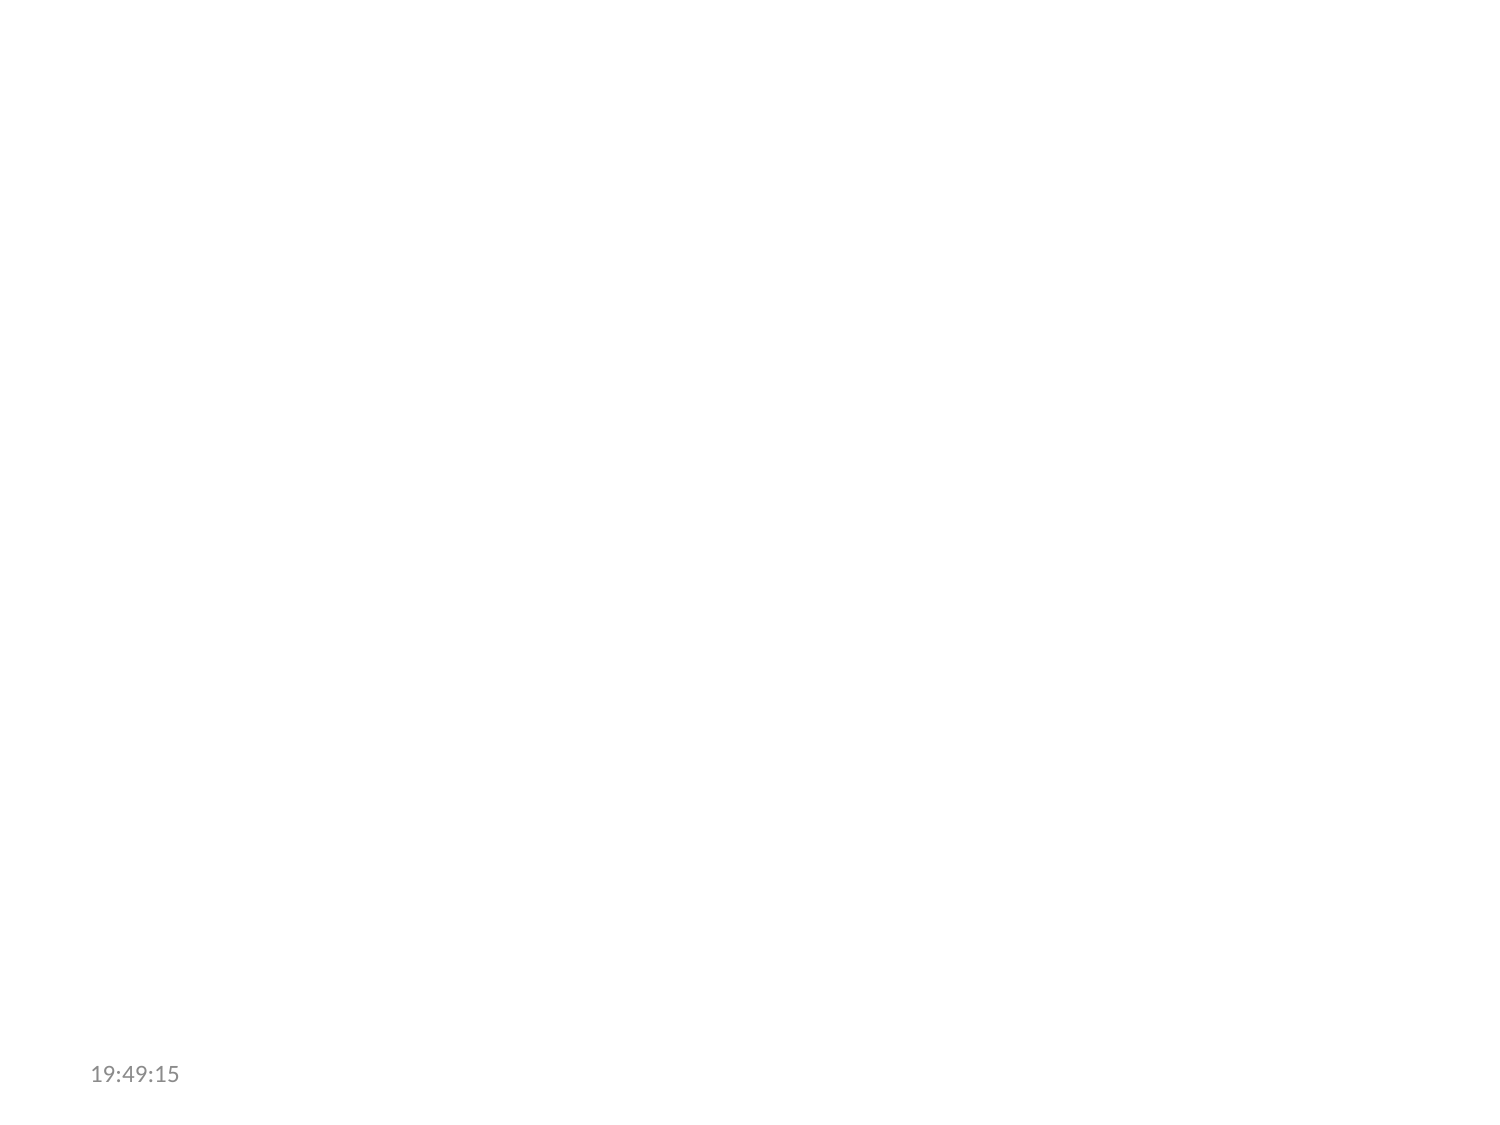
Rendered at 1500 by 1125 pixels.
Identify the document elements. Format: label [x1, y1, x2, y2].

slide_number [75, 1042, 425, 1103]
